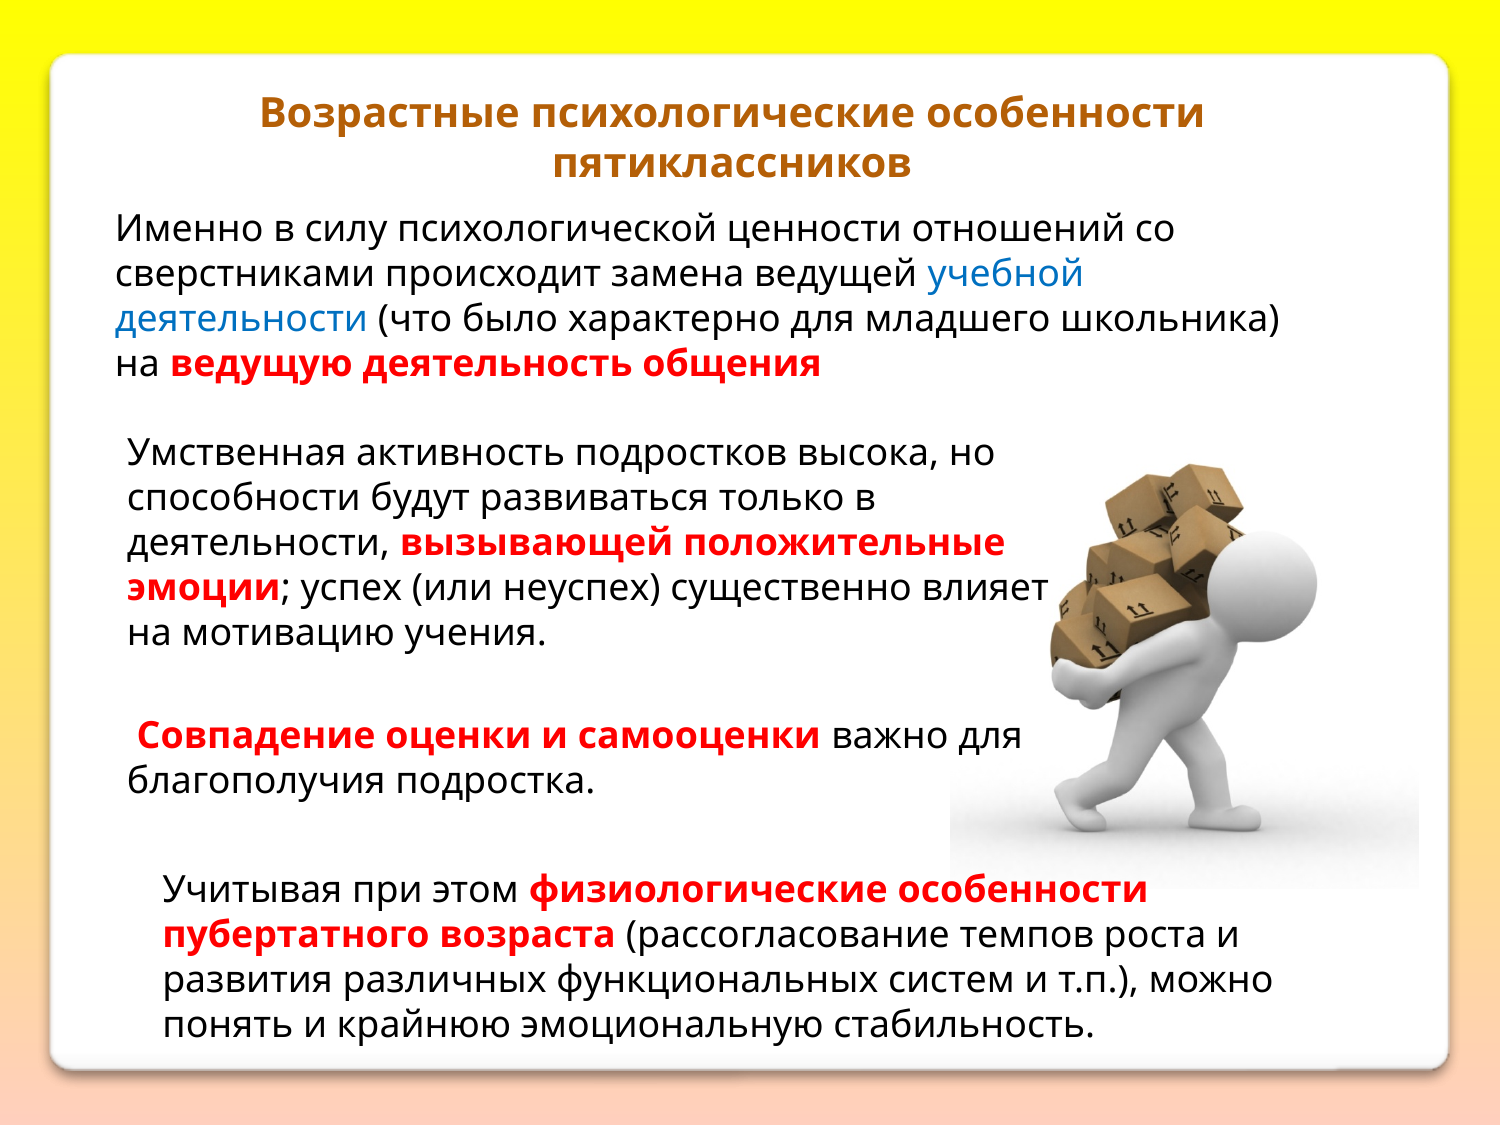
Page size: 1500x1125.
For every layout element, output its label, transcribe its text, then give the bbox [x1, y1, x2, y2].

text_box Именно в силу психологической ценности отношений со сверстниками происходит замена ведущей учебной деятельности (что было характерно для младшего школьника) на ведущую деятельность общения [100, 196, 1329, 391]
text_box Учитывая при этом физиологические особенности пубертатного возраста (рассогласование темпов роста и развития различных функциональных систем и т.п.), можно понять и крайнюю эмоциональную стабильность. [147, 857, 1400, 1053]
text_box Умственная активность подростков высока, но способности будут развиваться только в деятельности, вызывающей положительные эмоции; успех (или неуспех) существенно влияет на мотивацию учения. [112, 420, 943, 661]
picture [950, 420, 1419, 889]
text_box Совпадение оценки и самооценки важно для благополучия подростка. [112, 704, 940, 809]
text_box Возрастные психологические особенности пятиклассников [182, 78, 1282, 193]
